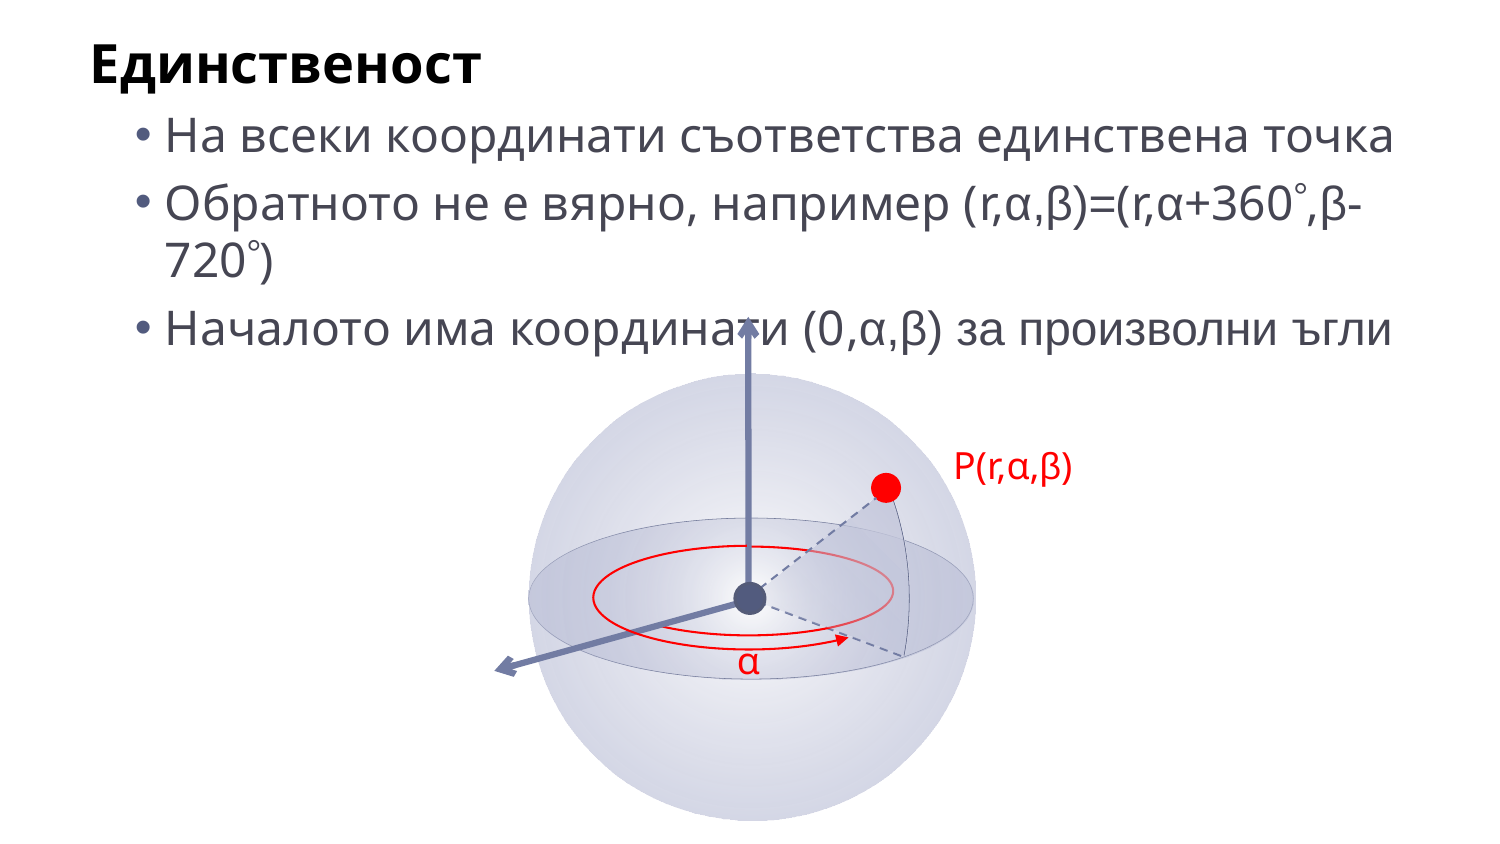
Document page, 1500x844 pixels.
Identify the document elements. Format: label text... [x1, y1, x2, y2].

text_box [592, 545, 742, 599]
text_box [754, 597, 767, 604]
text_box [544, 372, 977, 822]
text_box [758, 602, 905, 658]
text_box [527, 372, 742, 599]
text_box α [687, 669, 809, 691]
text_box [869, 471, 903, 505]
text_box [760, 498, 876, 589]
text_box [767, 502, 911, 611]
list Единственост На всеки координати съответства единствена точка Обратното не е вярно, например (r,α,β)=(r,α+360,β-720) Началото има координати (0,α,β) за произволни ъгли [75, 21, 1475, 835]
text_box P(r,α,β) [952, 433, 1074, 496]
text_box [493, 599, 751, 672]
text_box [733, 583, 742, 599]
